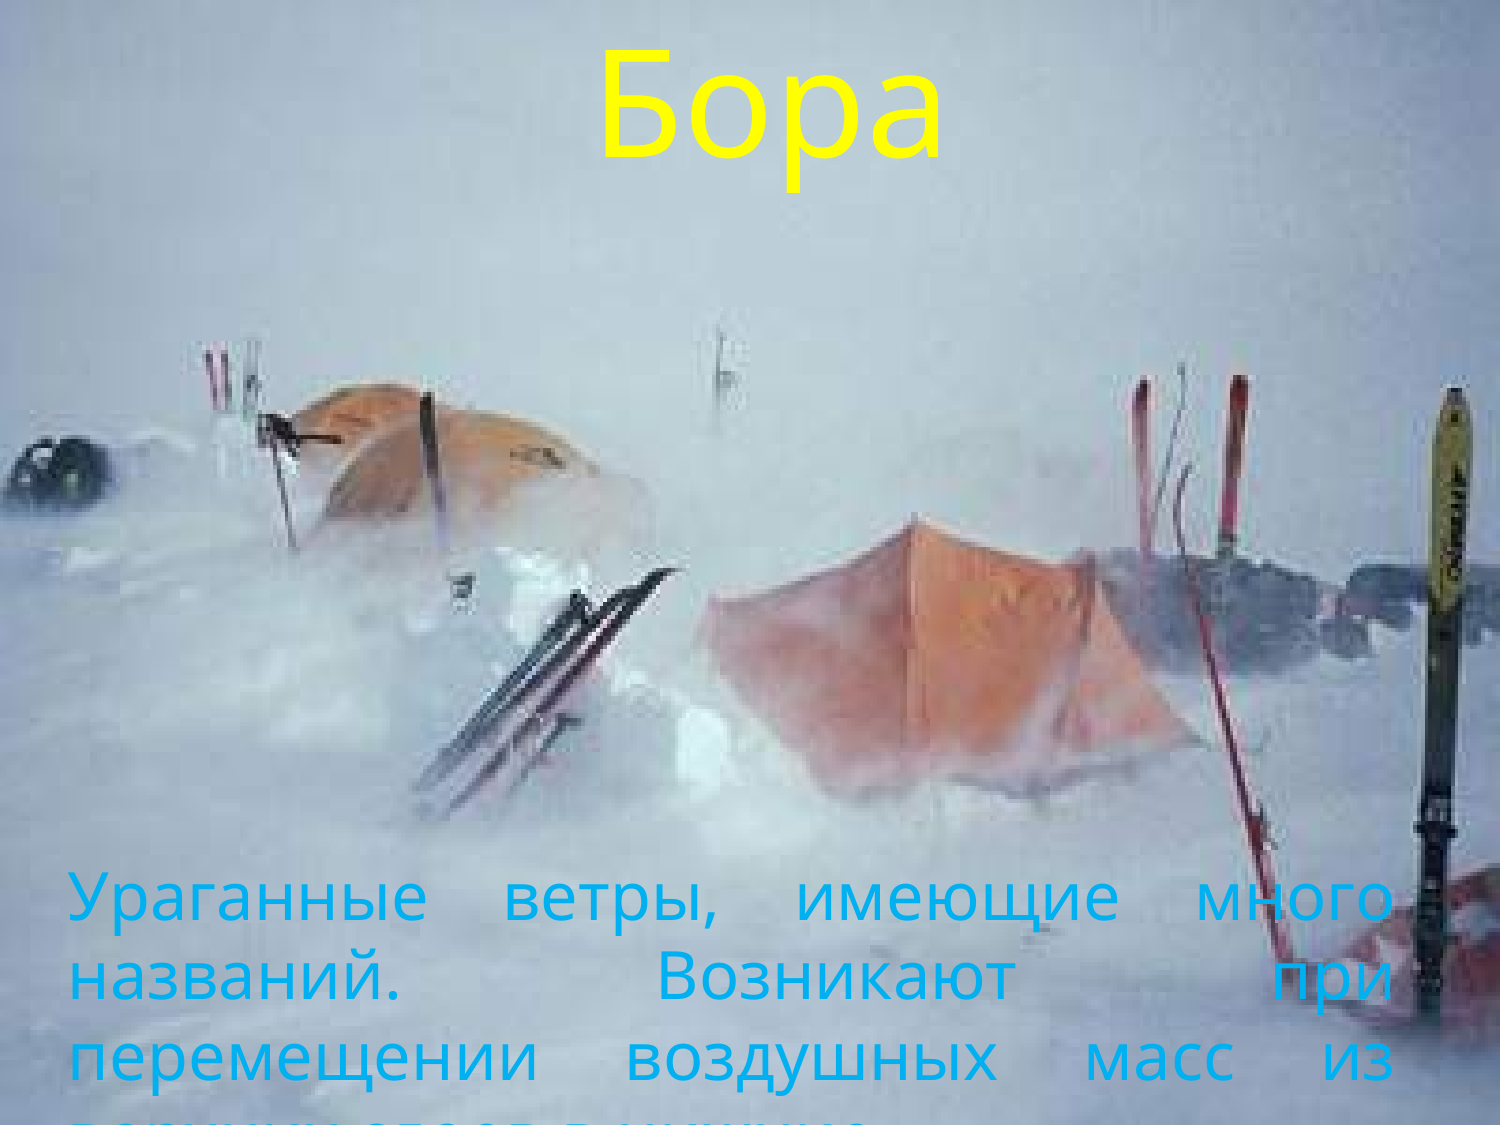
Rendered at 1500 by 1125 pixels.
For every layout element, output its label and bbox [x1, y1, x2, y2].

list [0, 0, 1500, 1125]
